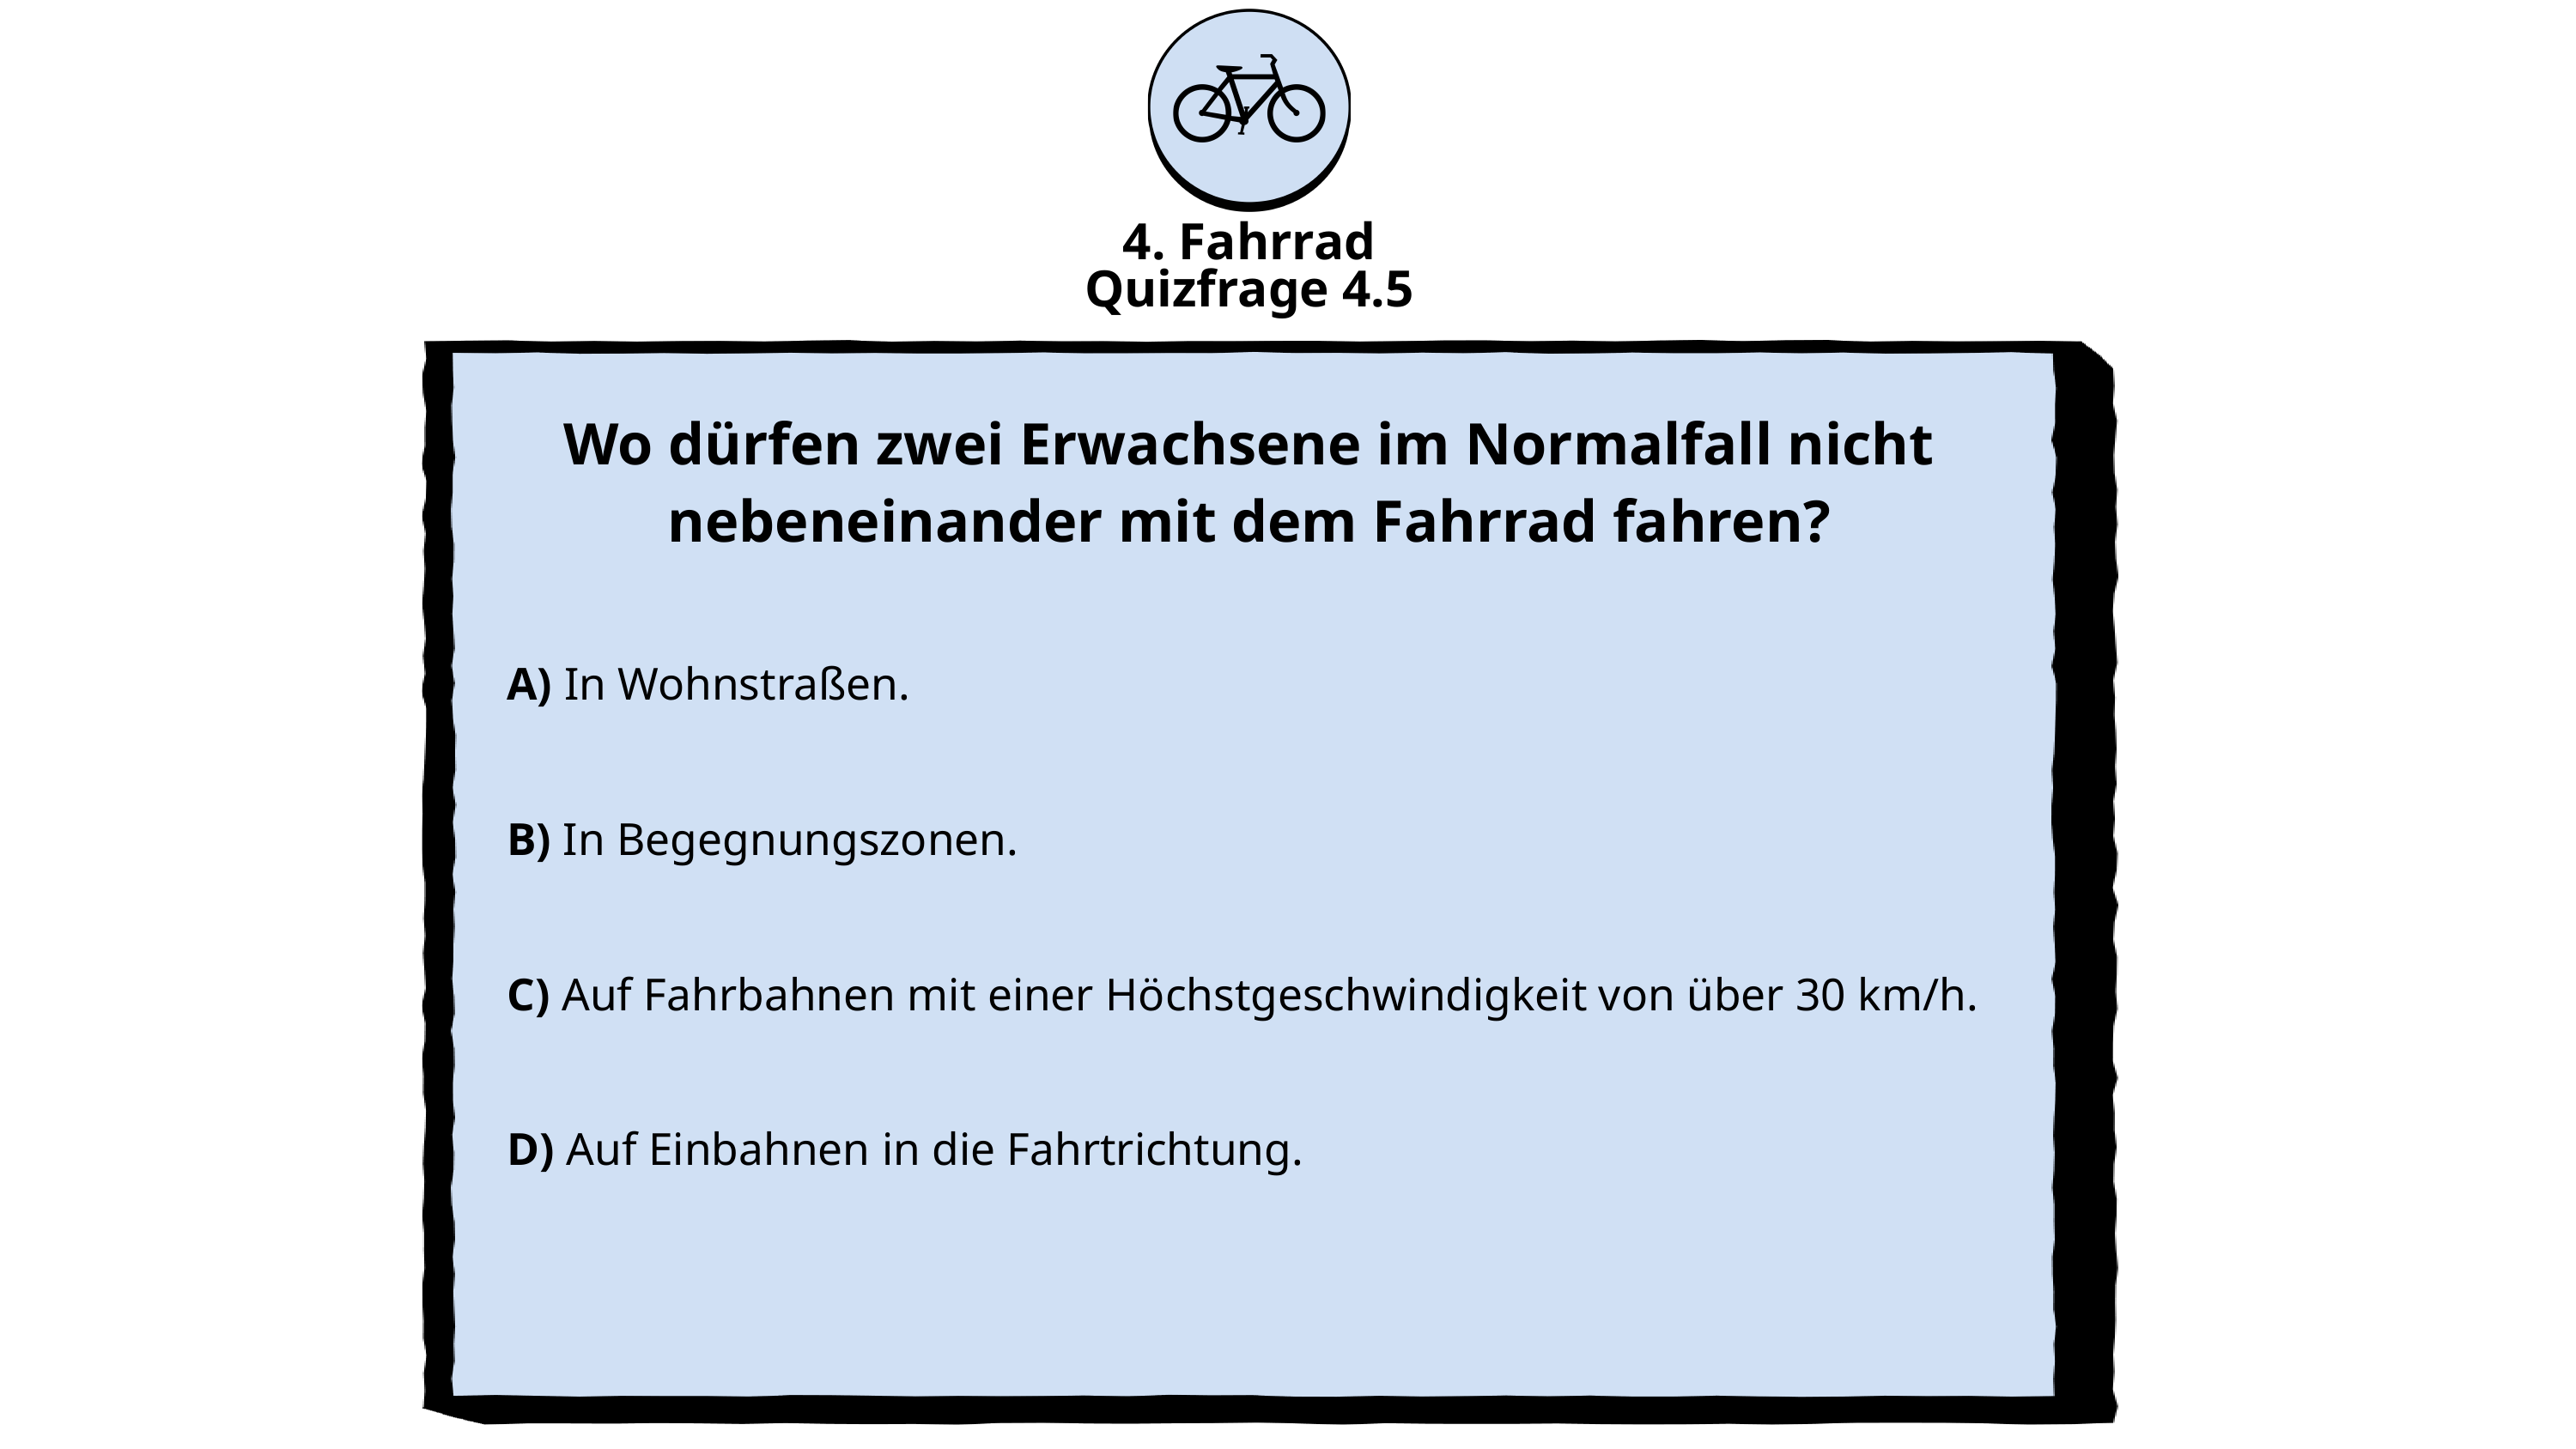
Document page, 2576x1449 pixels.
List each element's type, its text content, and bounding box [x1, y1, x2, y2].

text_box [422, 339, 2118, 1425]
text_box Wo dürfen zwei Erwachsene im Normalfall nicht nebeneinander mit dem Fahrrad fahren? A) In Wohnstraßen. B) In Begegnungszonen. C) Auf Fahrbahnen mit einer Höchstgeschwindigkeit von über 30 km/h. D) Auf Einbahnen in die Fahrtrichtung. [442, 397, 2057, 1315]
text_box [1147, 9, 1351, 212]
text_box 4. Fahrrad Quizfrage 4.5 [605, 215, 1893, 324]
text_box [1173, 54, 1326, 142]
